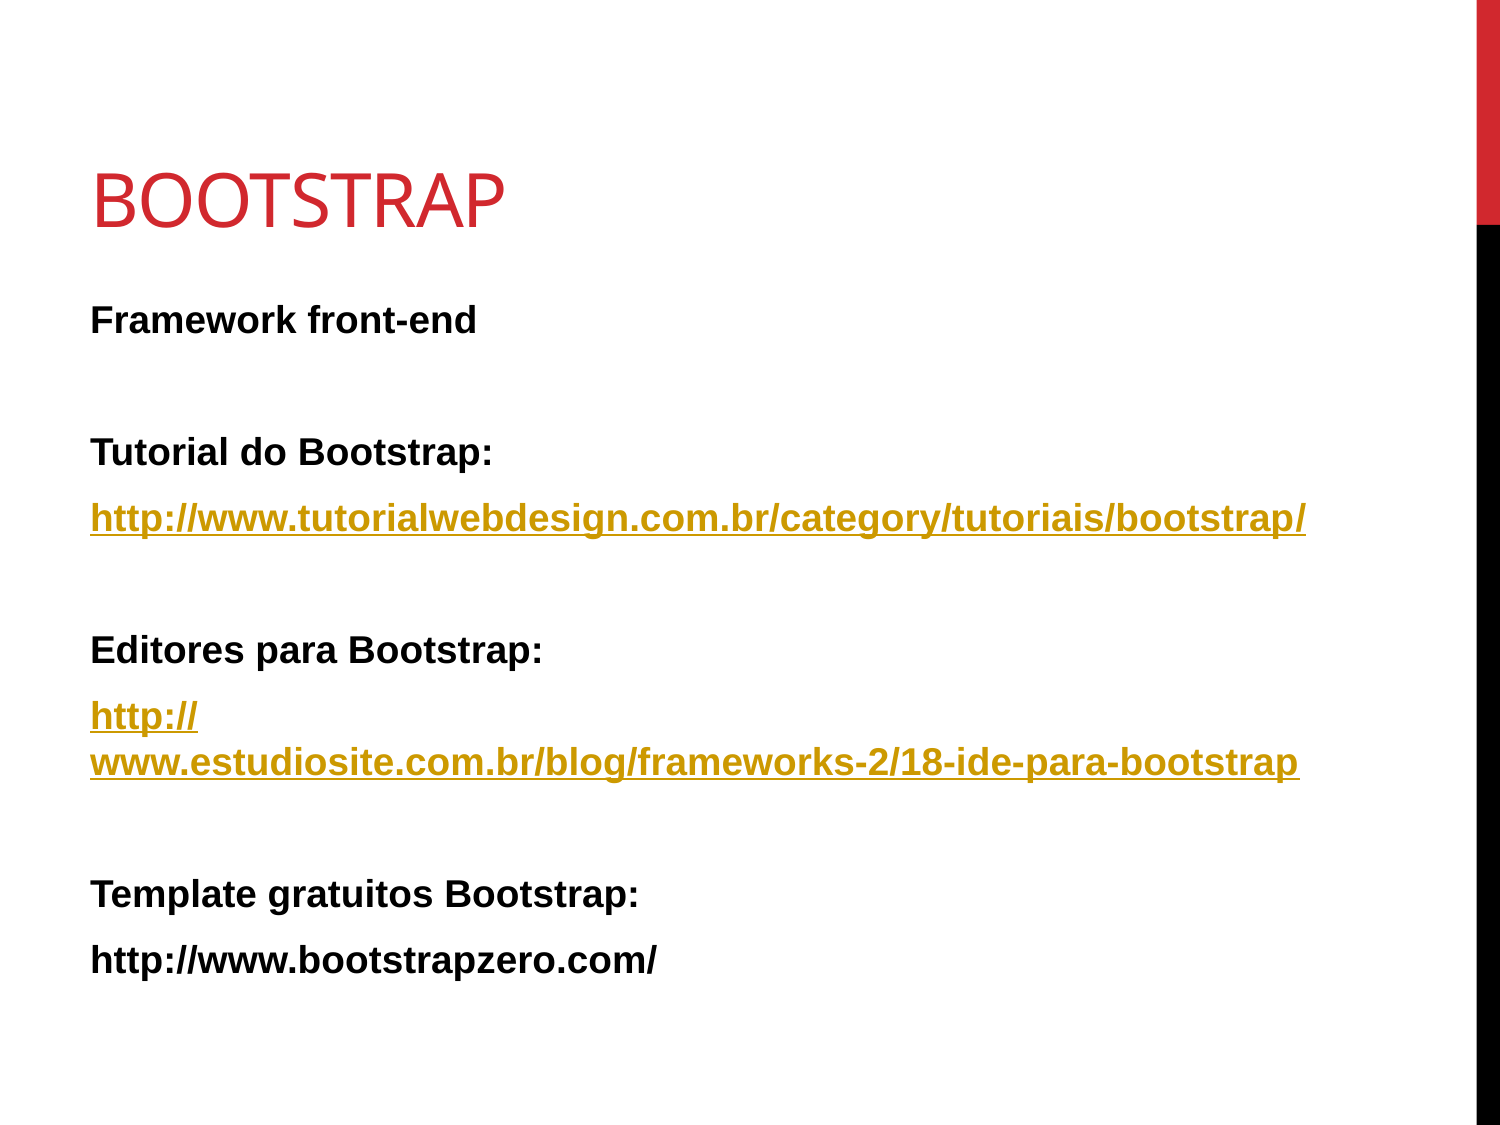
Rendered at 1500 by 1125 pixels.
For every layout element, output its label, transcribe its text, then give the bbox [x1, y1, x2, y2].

list Framework front-end Tutorial do Bootstrap: http://www.tutorialwebdesign.com.br/category/tutoriais/bootstrap/ Editores para Bootstrap: http://www.estudiosite.com.br/blog/frameworks-2/18-ide-para-bootstrap Template gratuitos Bootstrap: http://www.bootstrapzero.com/ [75, 287, 1325, 1005]
title Bootstrap [75, 25, 1025, 250]
